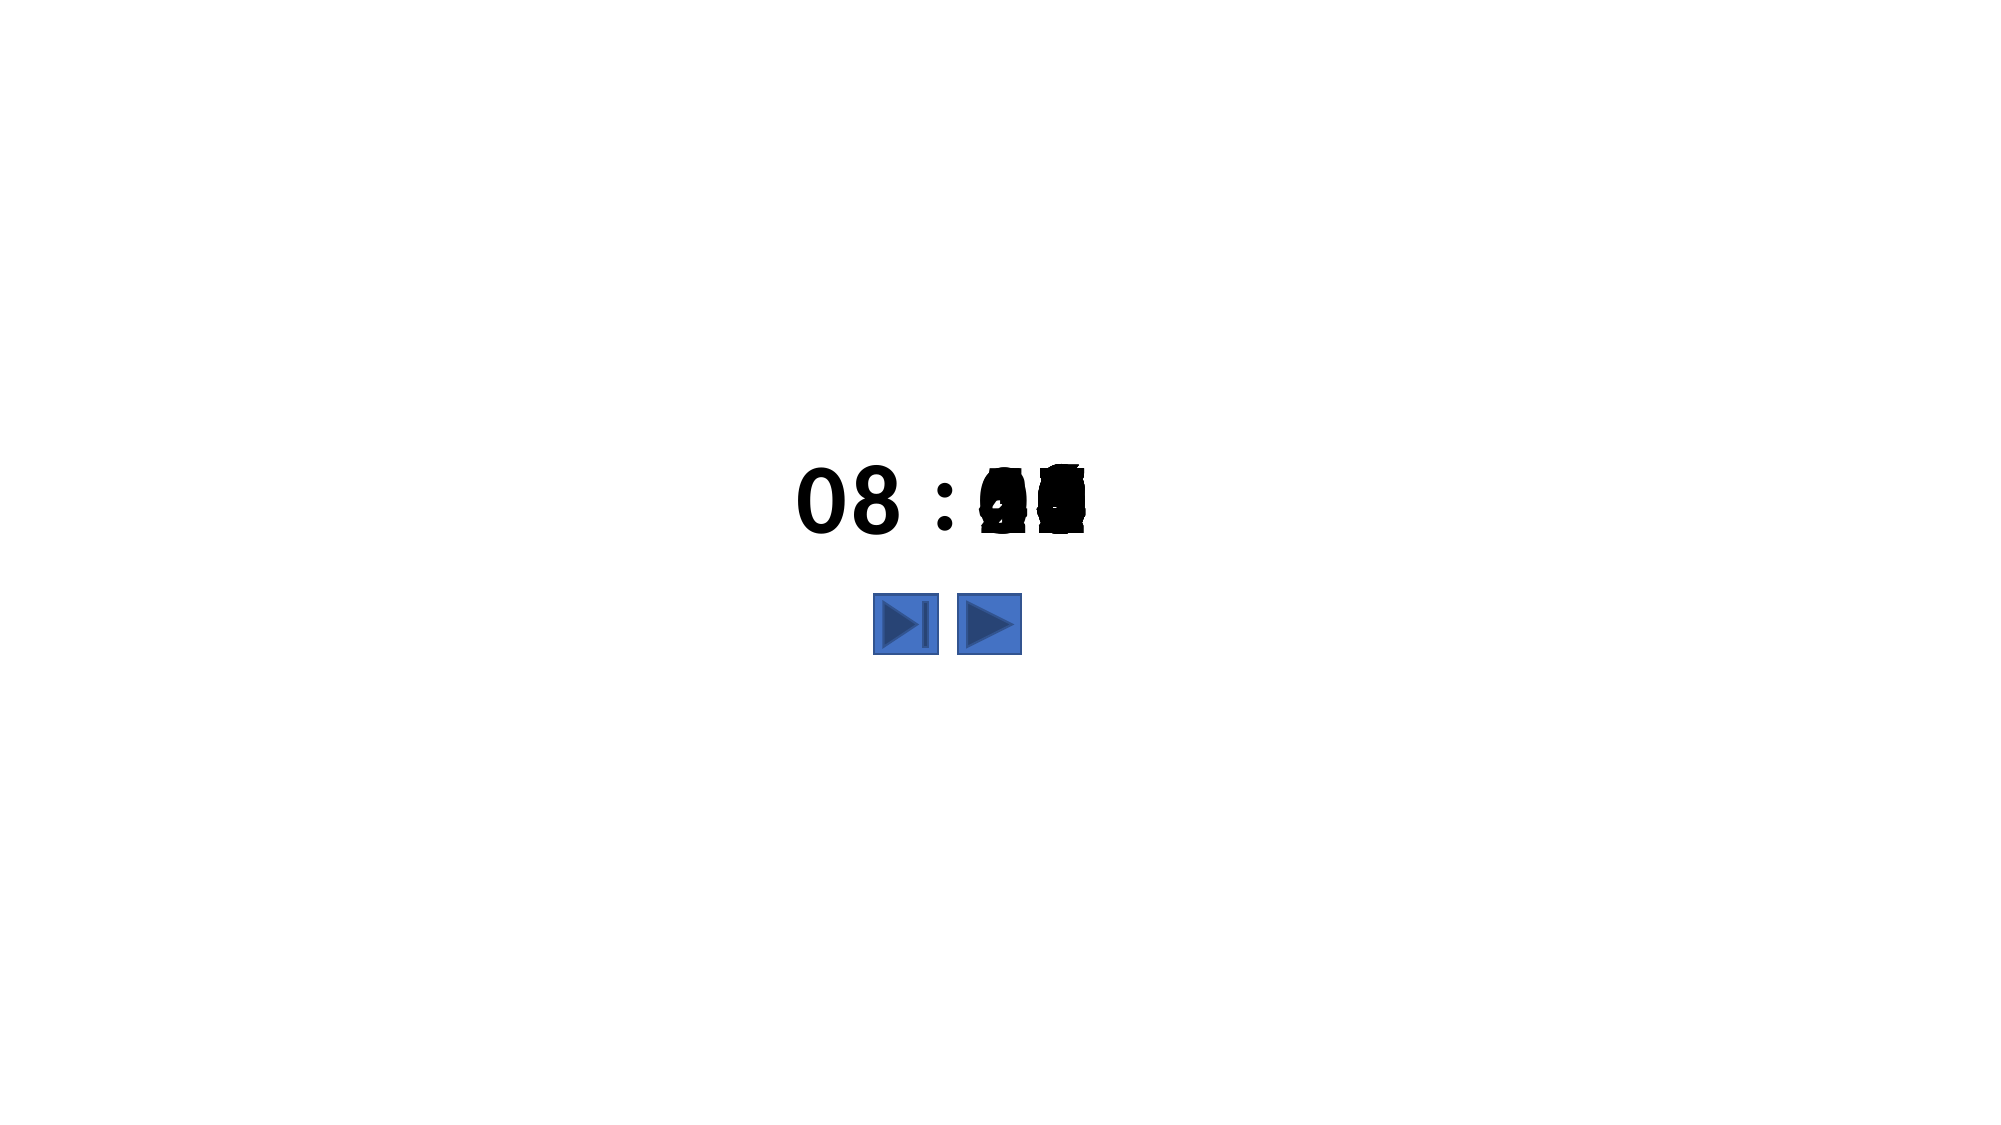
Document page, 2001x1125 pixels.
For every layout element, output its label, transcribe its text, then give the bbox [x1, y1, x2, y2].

slide_number 7 [466, 464, 917, 525]
